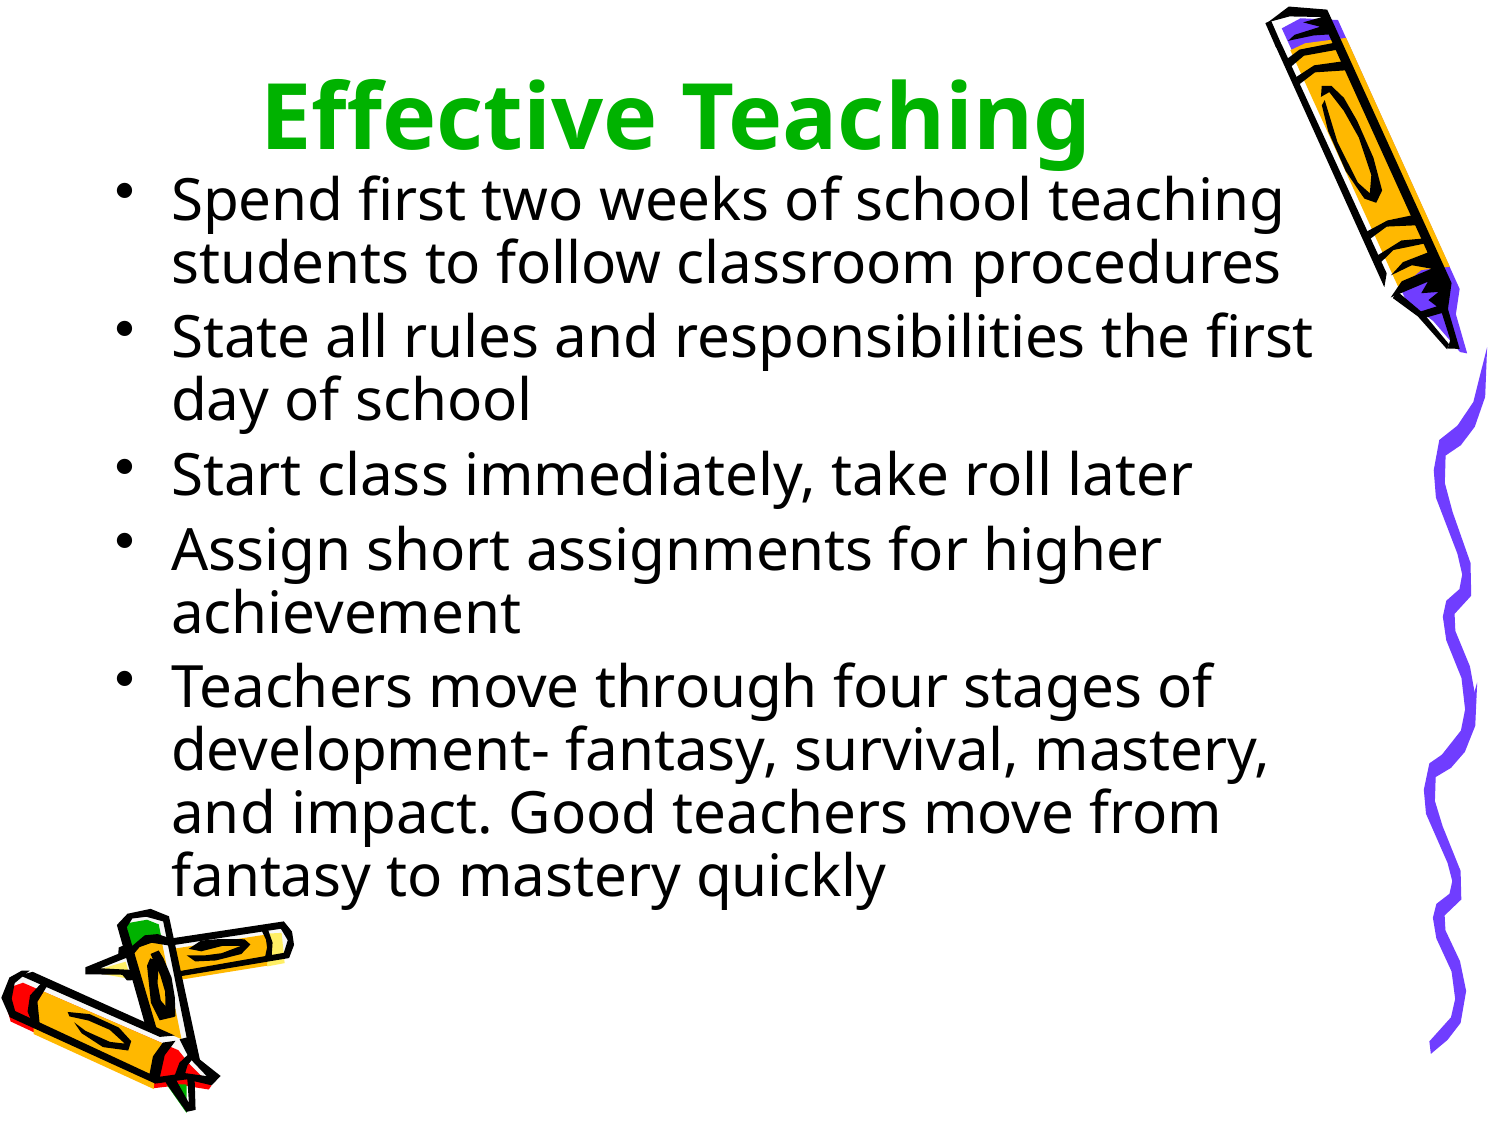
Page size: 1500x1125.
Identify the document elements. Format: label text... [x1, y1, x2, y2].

list Spend first two weeks of school teaching students to follow classroom procedures State all rules and responsibilities the first day of school Start class immediately, take roll later Assign short assignments for higher achievement Teachers move through four stages of development- fantasy, survival, mastery, and impact. Good teachers move from fantasy to mastery quickly [99, 162, 1376, 838]
title Effective Teaching [112, 24, 1240, 162]
